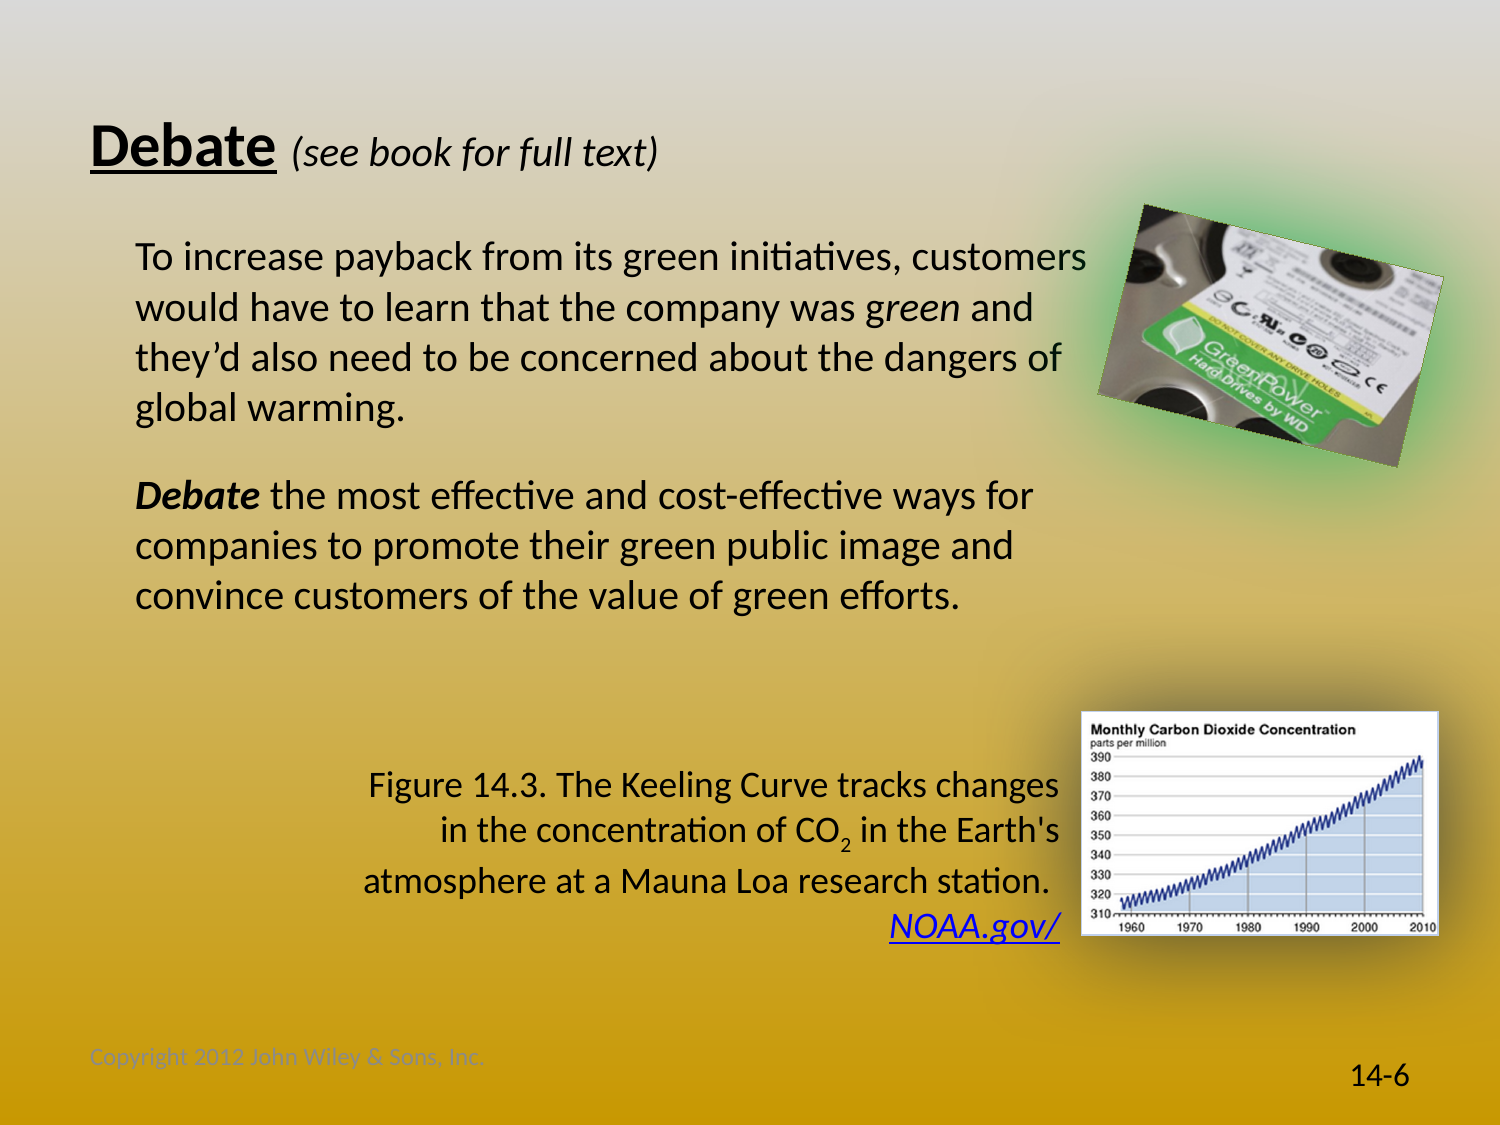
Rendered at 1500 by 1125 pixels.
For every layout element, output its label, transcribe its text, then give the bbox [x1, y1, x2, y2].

text_box Figure 14.3. The Keeling Curve tracks changes in the concentration of CO2 in the Earth's atmosphere at a Mauna Loa research station. NOAA.gov/ [324, 753, 1075, 954]
picture [1098, 205, 1443, 467]
picture [1082, 712, 1438, 935]
slide_number 14-6 [1074, 1042, 1425, 1103]
text_box [74, 37, 1425, 225]
footer Copyright 2012 John Wiley & Sons, Inc. [75, 1025, 550, 1085]
list To increase payback from its green initiatives, customers would have to learn that the company was green and they’d also need to be concerned about the dangers of global warming. Debate the most effective and cost-effective ways for companies to promote their green public image and convince customers of the value of green efforts. [75, 225, 1125, 938]
